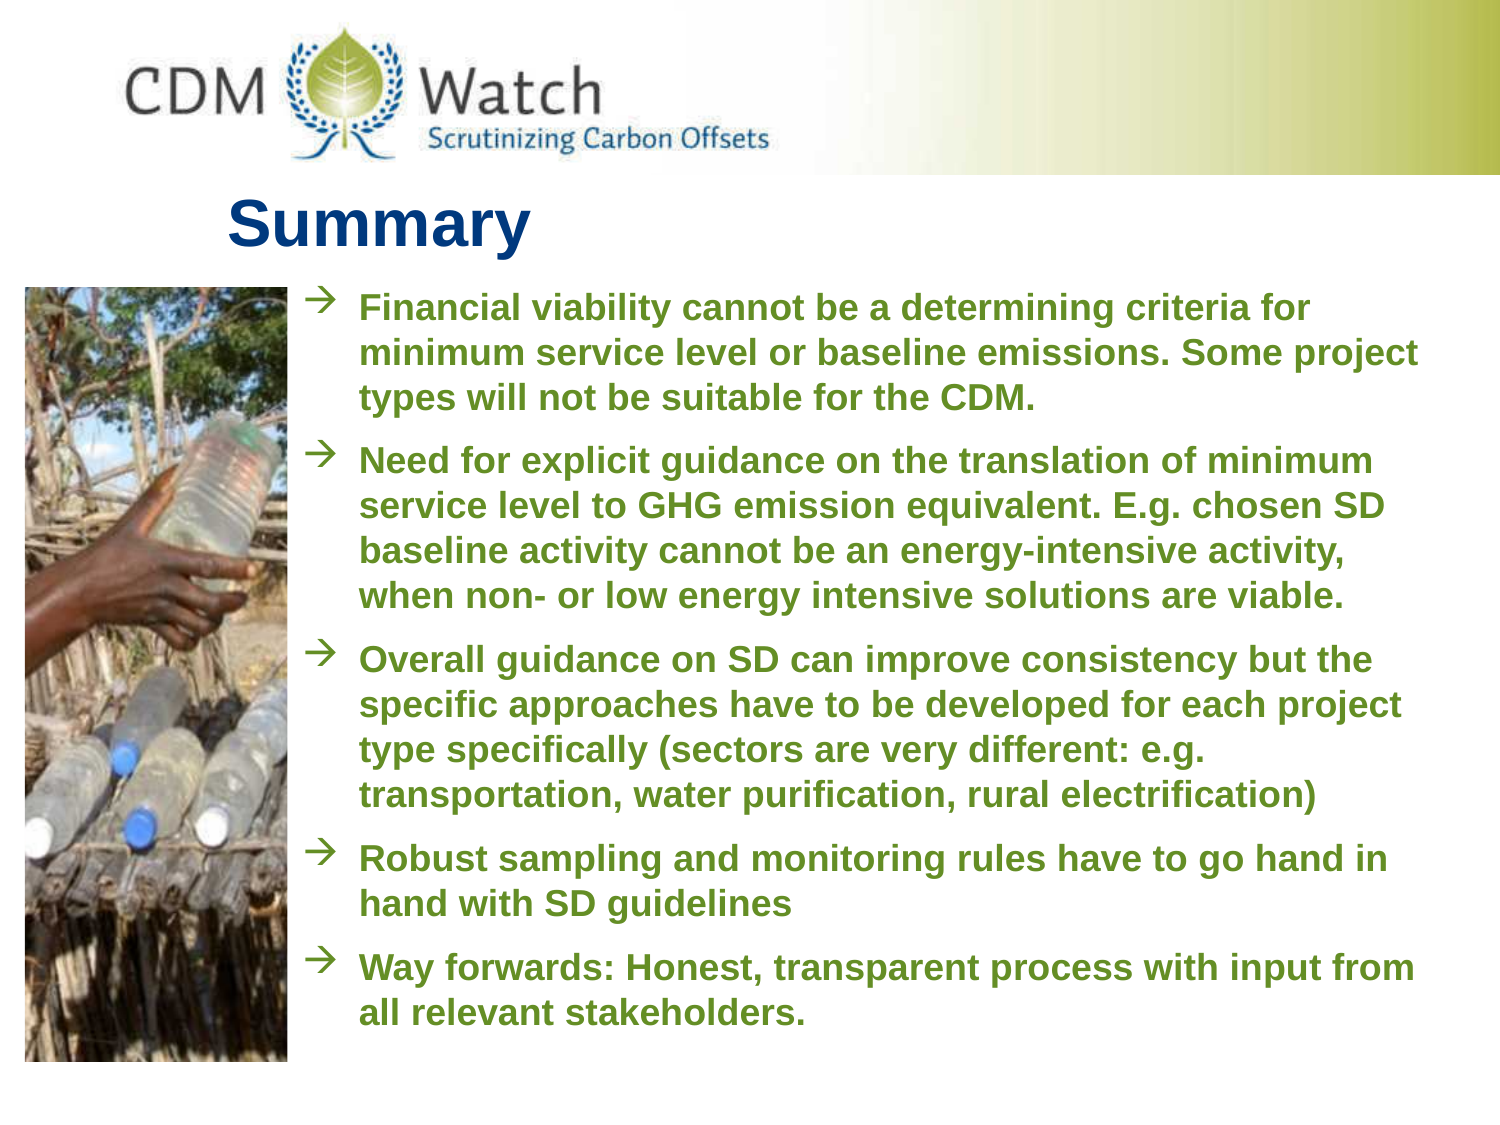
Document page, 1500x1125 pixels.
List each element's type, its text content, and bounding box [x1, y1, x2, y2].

picture [0, 0, 1500, 175]
title Summary [212, 174, 1413, 286]
subtitle Financial viability cannot be a determining criteria for minimum service level or baseline emissions. Some project types will not be suitable for the CDM. Need for explicit guidance on the translation of minimum service level to GHG emission equivalent. E.g. chosen SD baseline activity cannot be an energy-intensive activity, when non- or low energy intensive solutions are viable. Overall guidance on SD can improve consistency but the specific approaches have to be developed for each project type specifically (sectors are very different: e.g. transportation, water purification, rural electrification) Robust sampling and monitoring rules have to go hand in hand with SD guidelines Way forwards: Honest, transparent process with input from all relevant stakeholders. [287, 274, 1463, 738]
picture [24, 287, 288, 1062]
